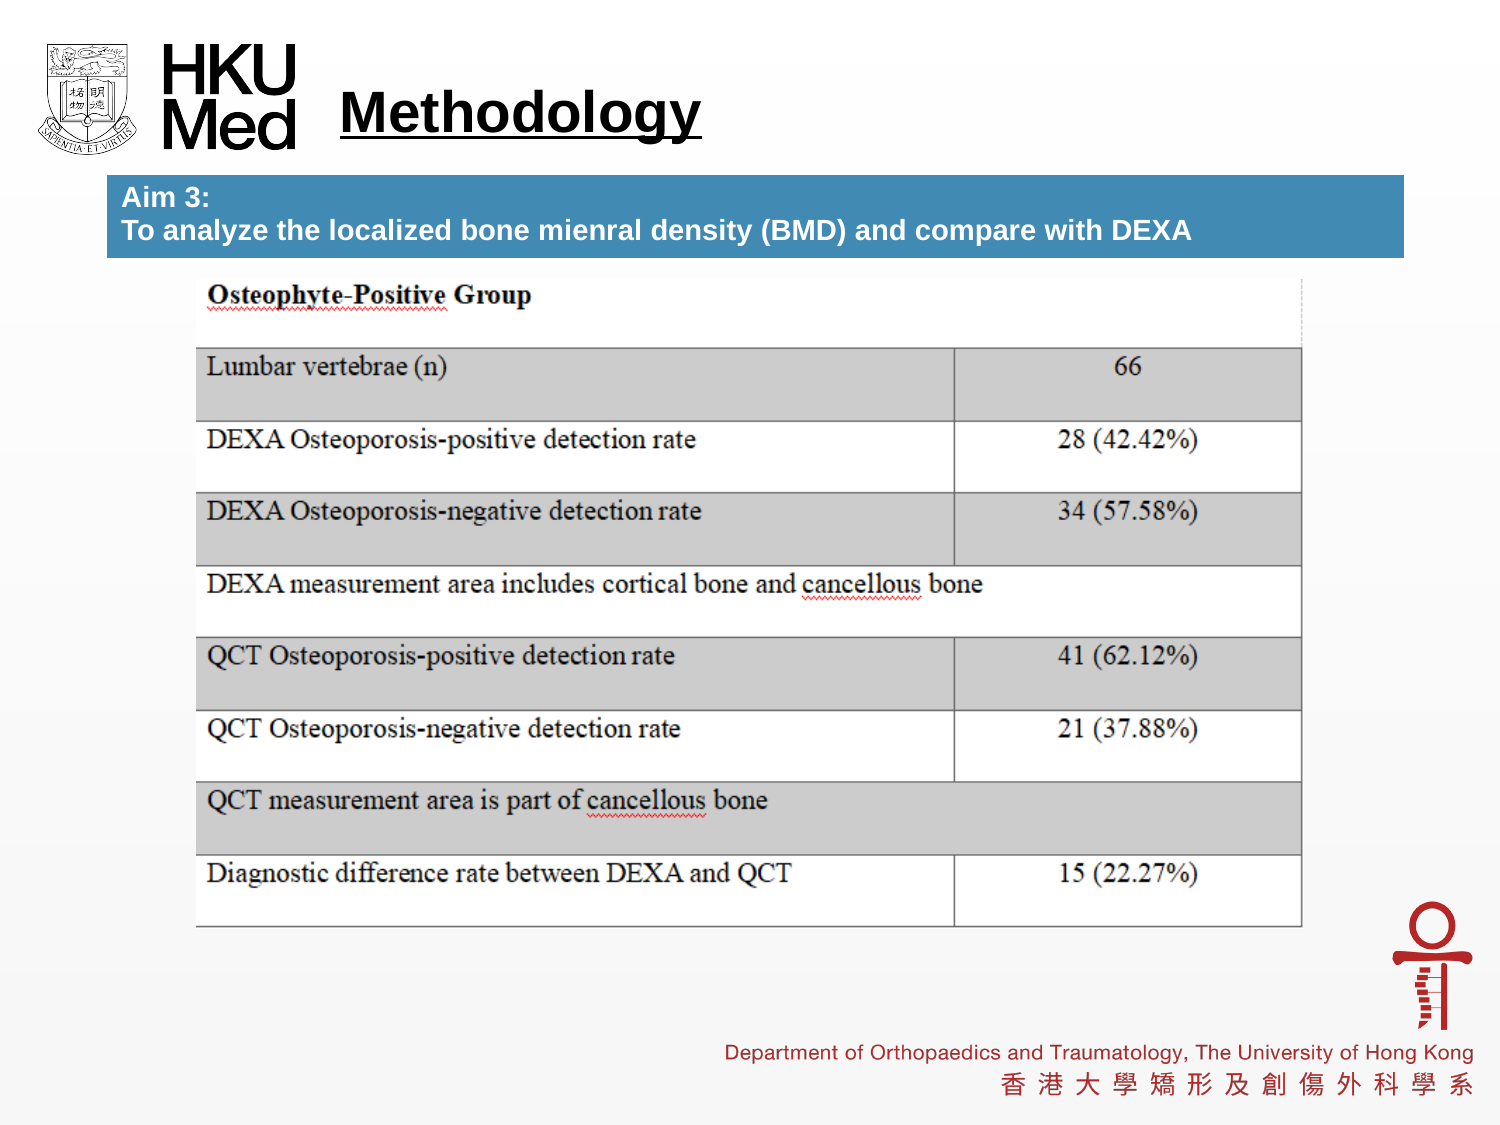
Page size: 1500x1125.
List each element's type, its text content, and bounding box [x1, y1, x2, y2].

text_box Methodology [324, 66, 1365, 152]
picture [38, 44, 295, 155]
table_header Aim 3: To analyze the localized bone mienral density (BMD) and compare with DEXA [107, 175, 1404, 258]
picture [0, 279, 1500, 1125]
